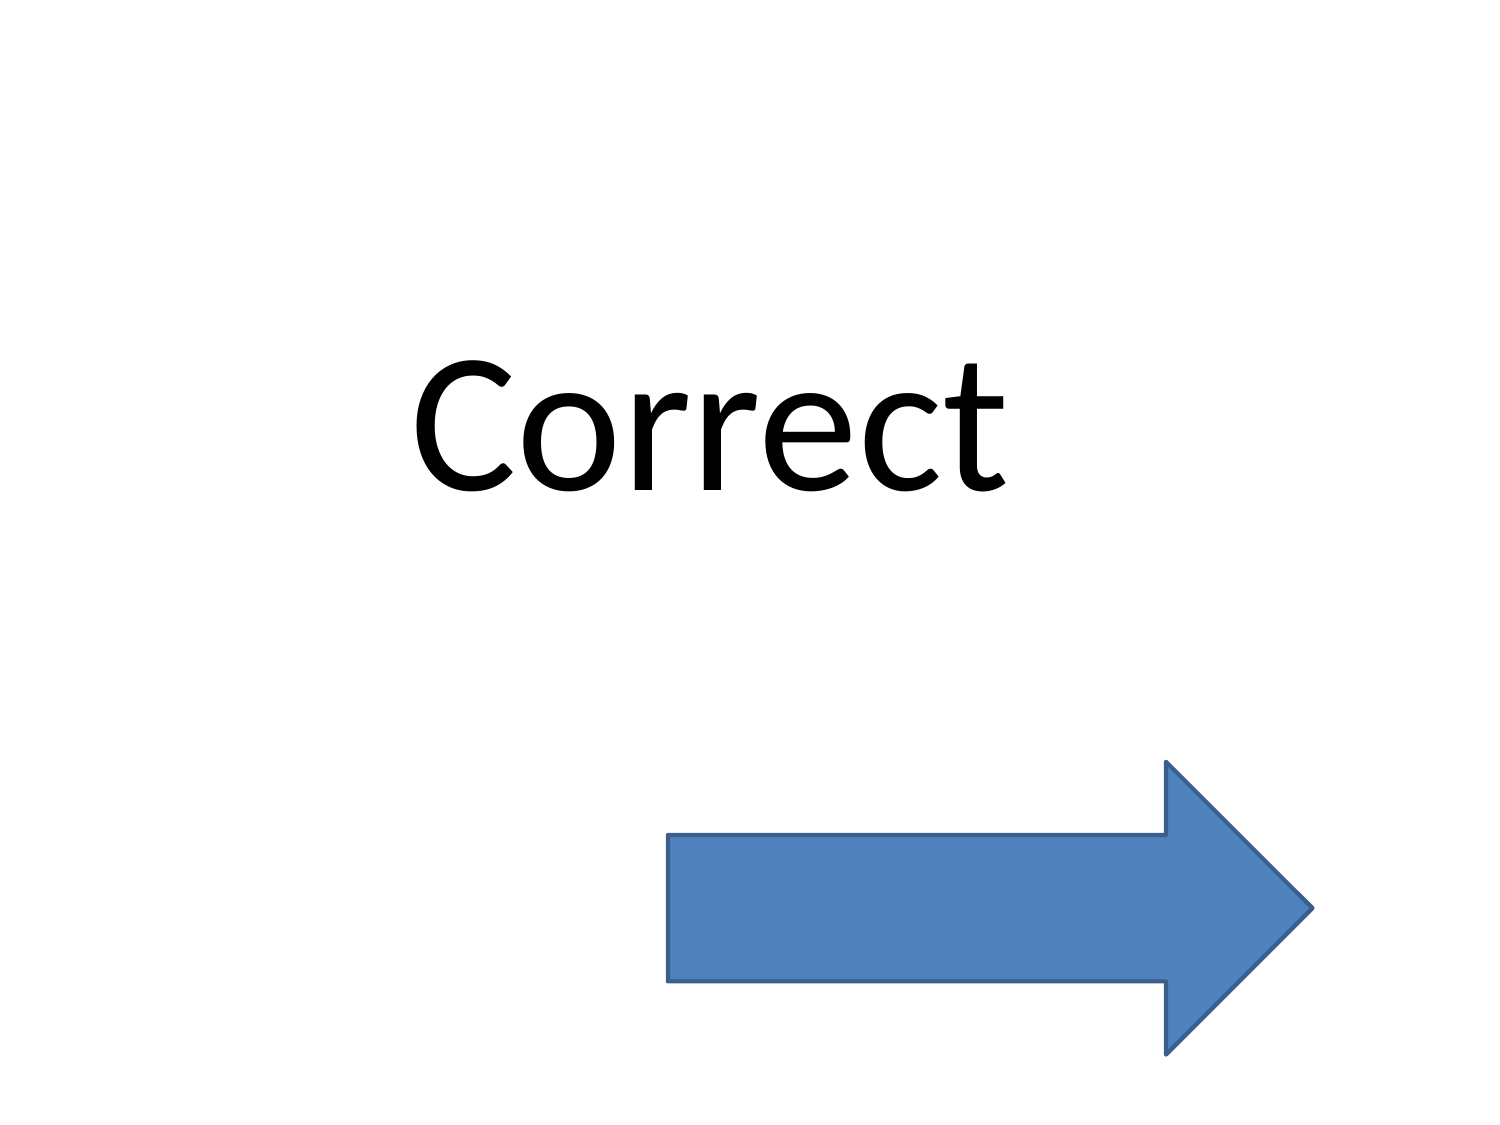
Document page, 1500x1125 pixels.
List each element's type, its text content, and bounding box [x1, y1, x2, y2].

title Correct [35, 316, 1386, 504]
text_box [665, 759, 1315, 1057]
